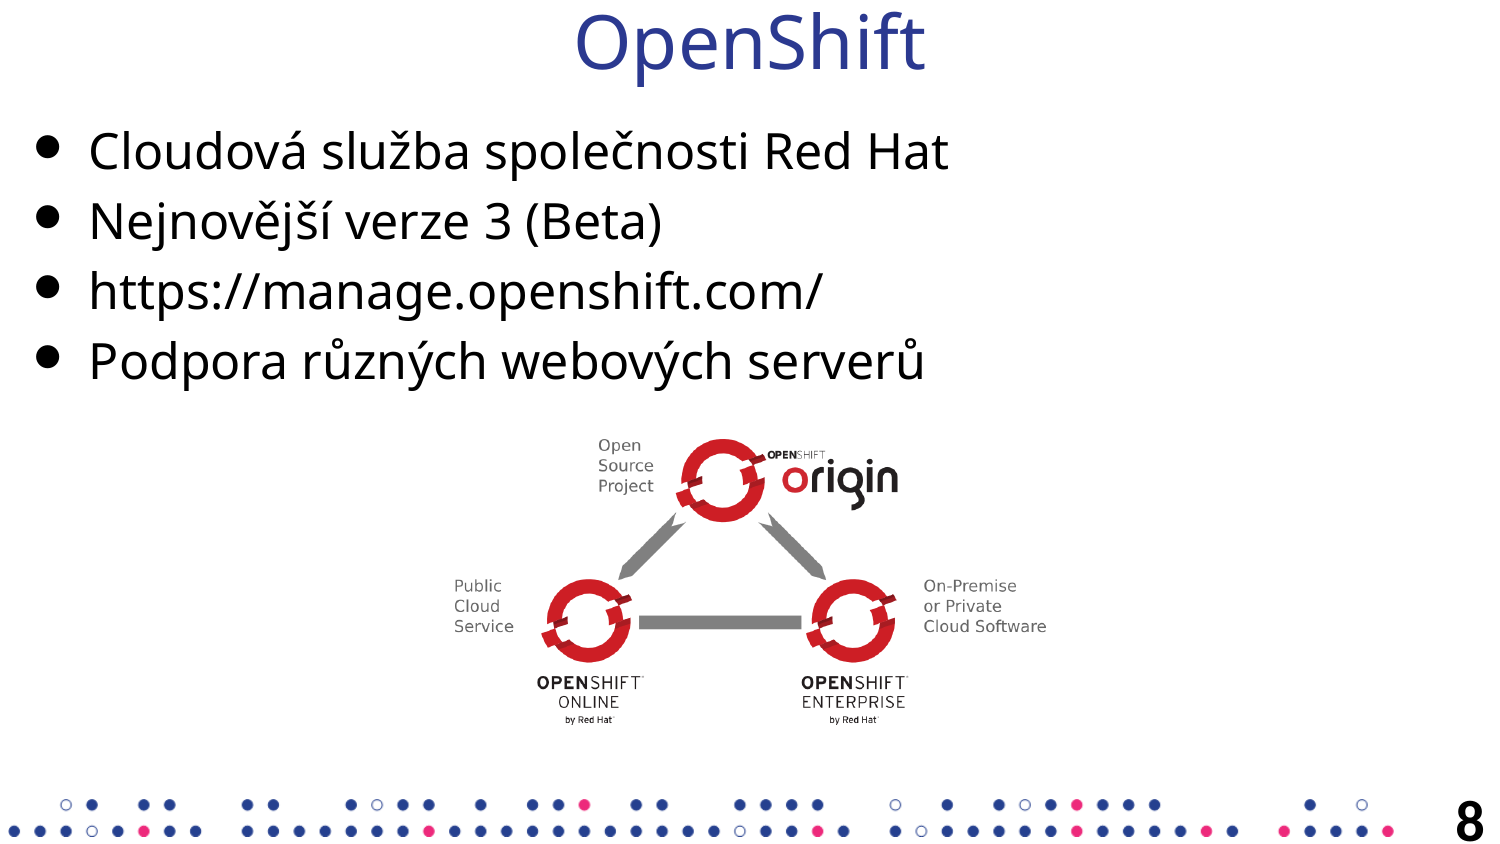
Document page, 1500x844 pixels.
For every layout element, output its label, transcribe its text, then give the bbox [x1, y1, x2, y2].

picture [8, 799, 1149, 837]
slide_number 8 [1149, 797, 1500, 838]
picture [425, 408, 1075, 755]
list Cloudová služba společnosti Red Hat Nejnovější verze 3 (Beta) https://manage.openshift.com/ Podpora různých webových serverů [17, 111, 1483, 786]
title OpenShift [75, 0, 1425, 80]
